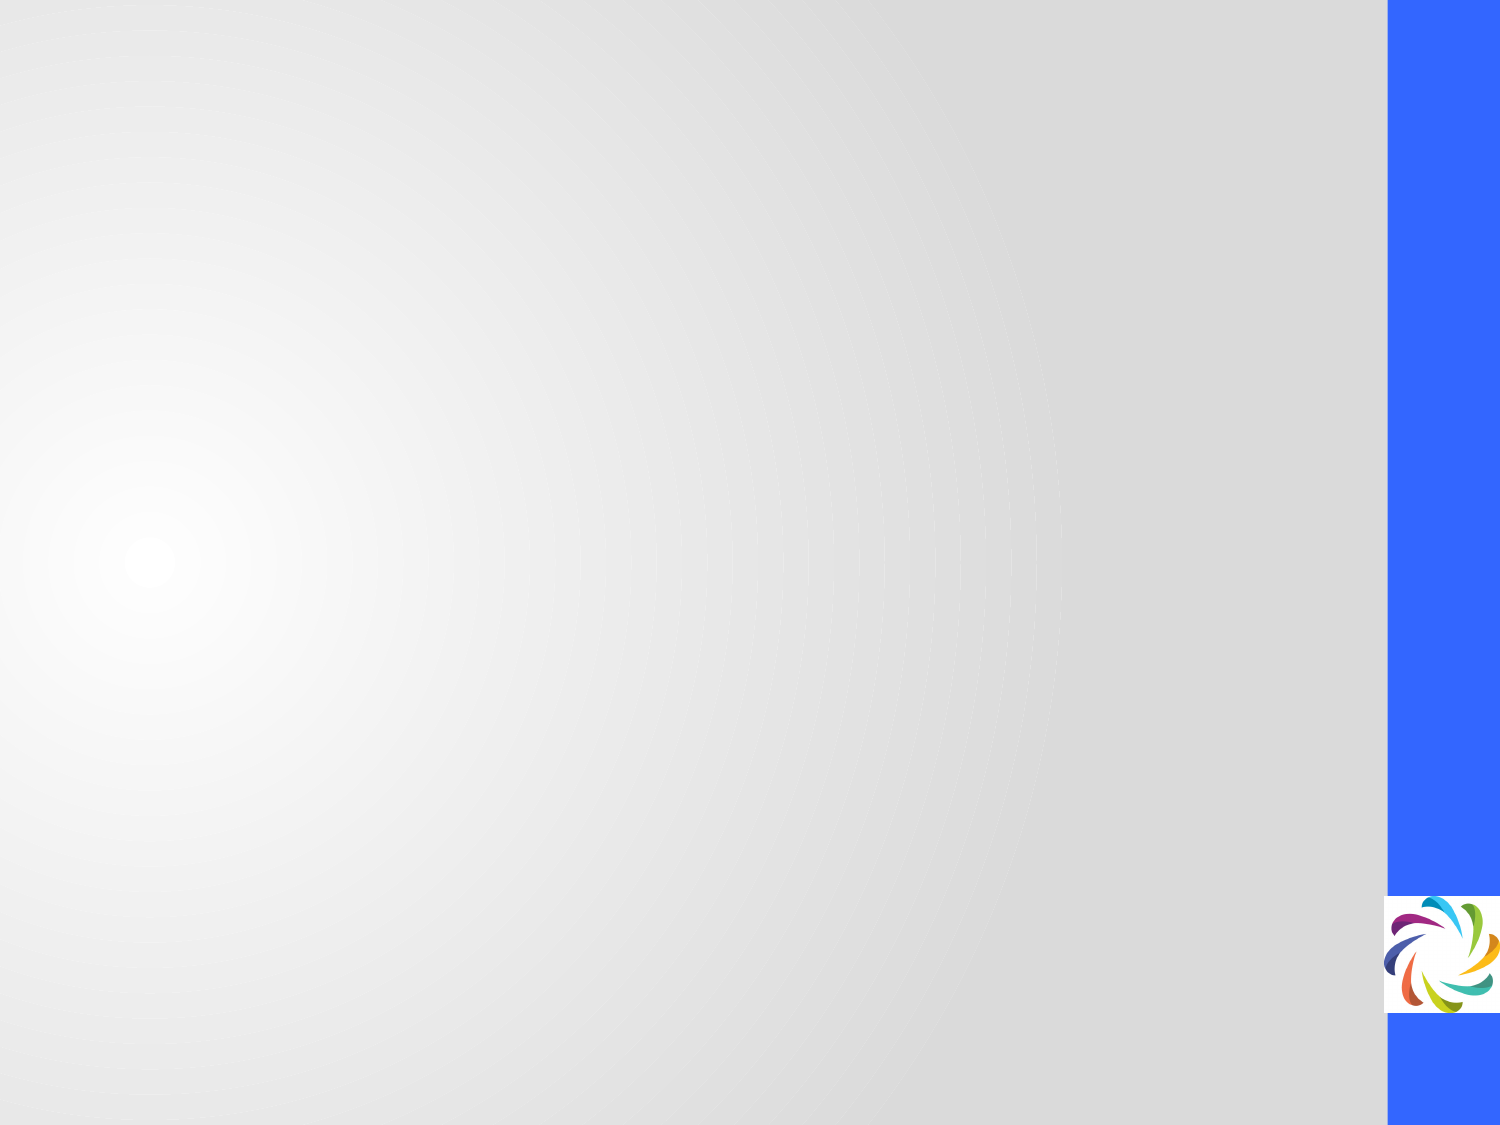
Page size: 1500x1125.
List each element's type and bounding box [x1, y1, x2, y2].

picture [1384, 896, 1500, 1013]
